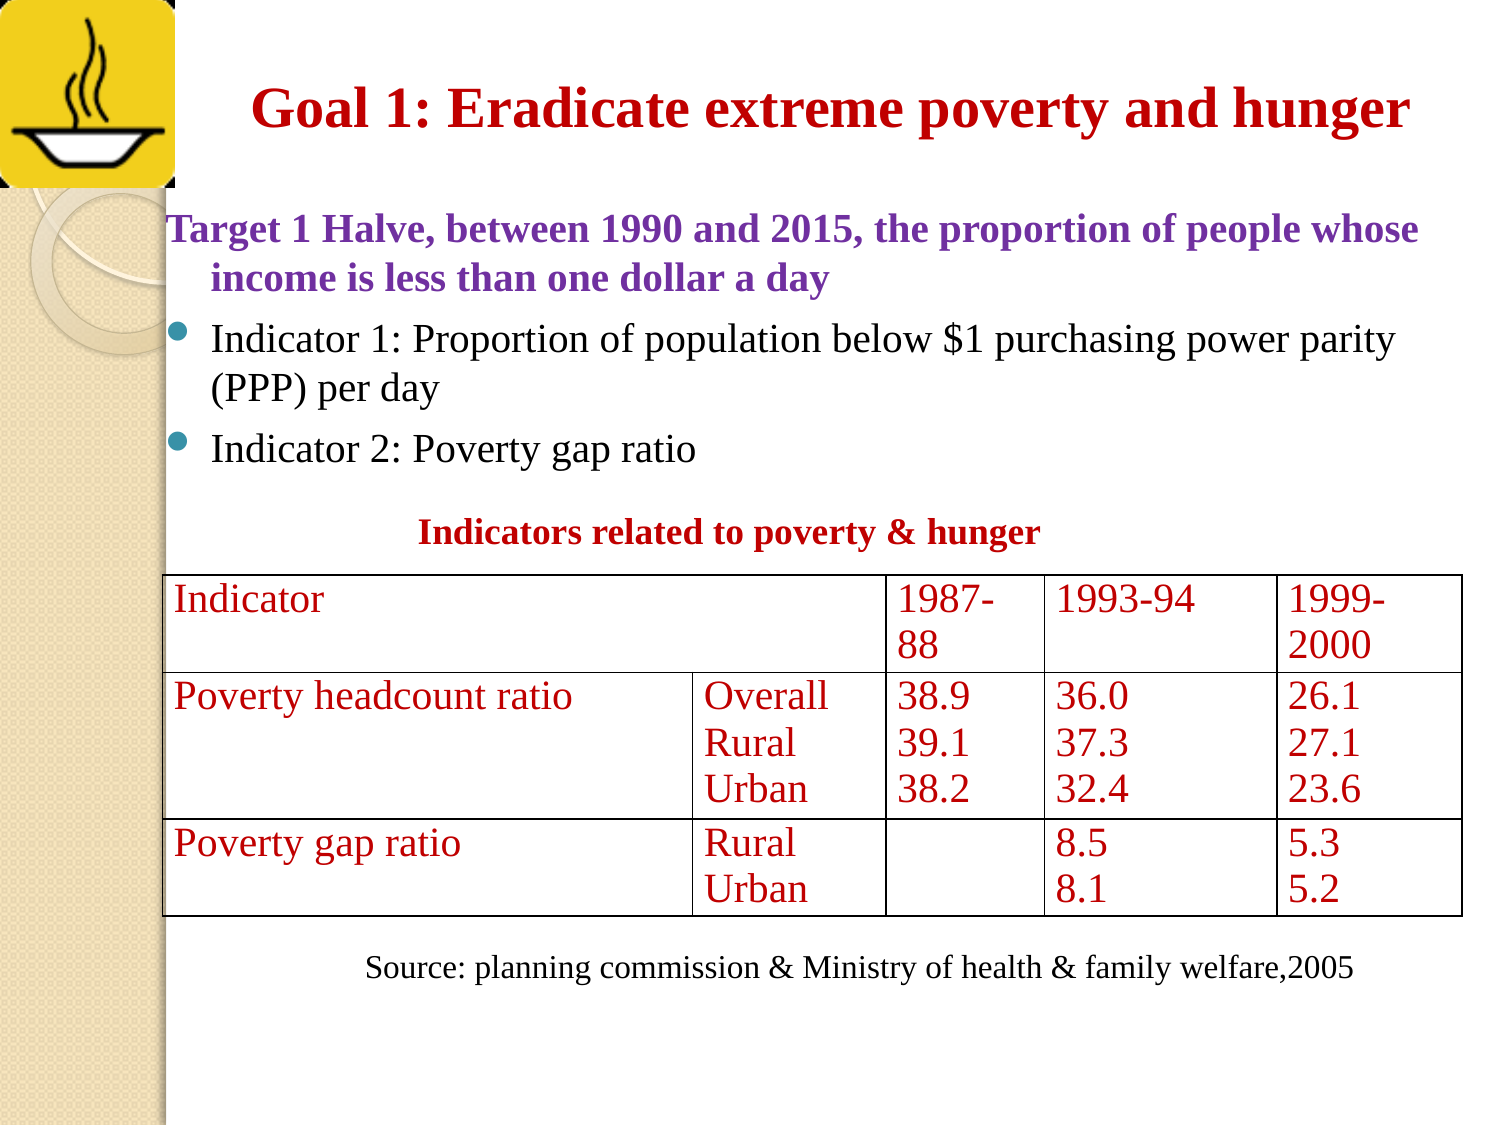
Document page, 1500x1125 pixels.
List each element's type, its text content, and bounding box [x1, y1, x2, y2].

picture [0, 0, 176, 188]
table_cell 38.9 39.1 38.2 [887, 673, 1044, 818]
table_cell 5.3 5.2 [1278, 820, 1461, 915]
table_cell 26.1 27.1 23.6 [1278, 673, 1461, 818]
list Target 1 Halve, between 1990 and 2015, the proportion of people whose income is less than one dollar a day Indicator 1: Proportion of population below $1 purchasing power parity (PPP) per day Indicator 2: Poverty gap ratio [137, 137, 1453, 638]
table_cell Poverty gap ratio [163, 820, 692, 915]
text_box Source: planning commission & Ministry of health & family welfare,2005 [350, 937, 1500, 993]
table_cell 8.5 8.1 [1045, 820, 1276, 915]
table_cell Rural Urban [693, 820, 885, 915]
text_box Indicators related to poverty & hunger [402, 499, 1057, 560]
table_cell [887, 820, 1044, 915]
table_header Indicator [163, 576, 885, 672]
table_header 1993-94 [1045, 576, 1276, 672]
table_header 1987-88 [887, 576, 1044, 672]
table_cell 36.0 37.3 32.4 [1045, 673, 1276, 818]
title Goal 1: Eradicate extreme poverty and hunger [235, 45, 1466, 233]
table_cell Overall Rural Urban [693, 673, 885, 818]
table_header 1999-2000 [1278, 576, 1461, 672]
table_cell Poverty headcount ratio [163, 673, 692, 818]
